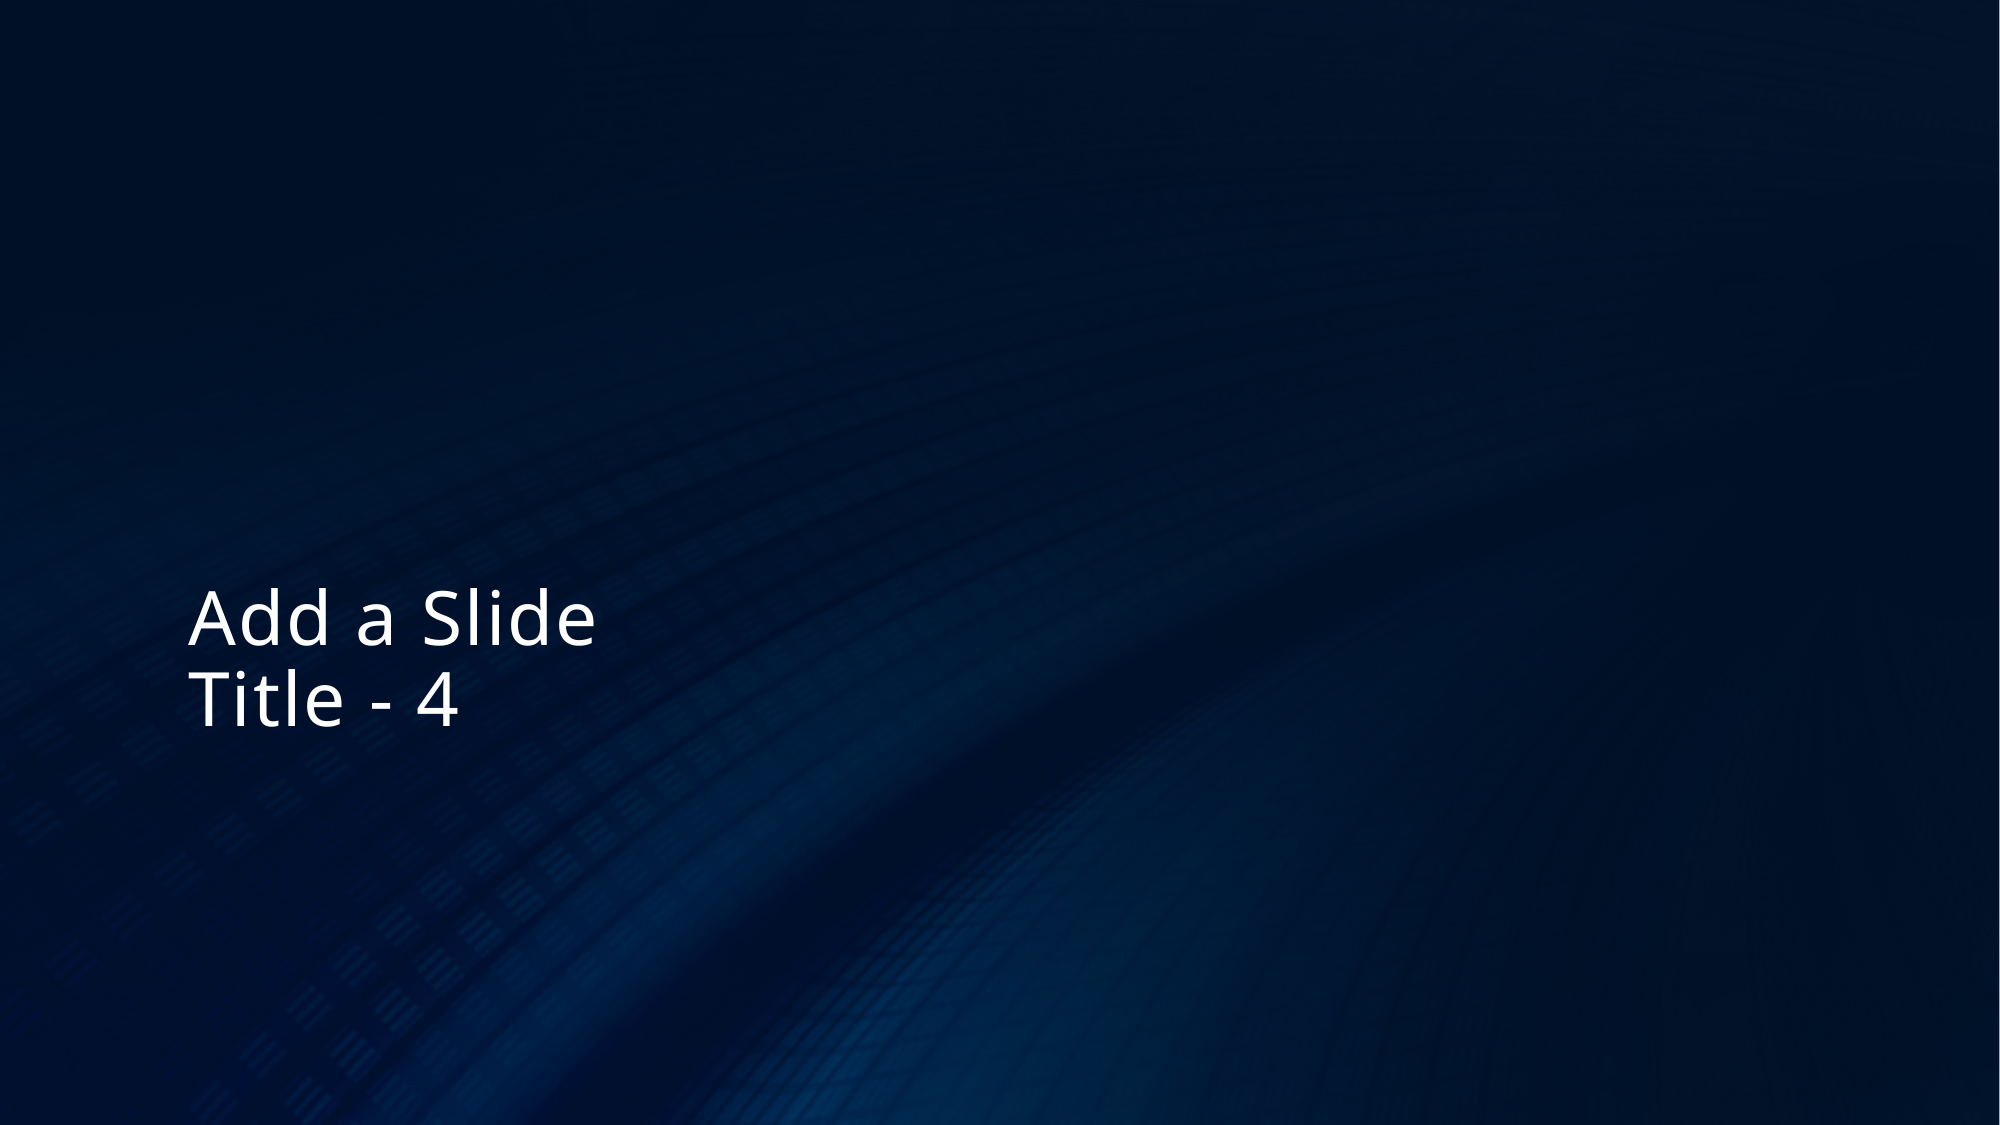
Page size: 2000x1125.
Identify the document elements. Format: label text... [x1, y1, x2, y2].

title Add a Slide Title - 4 [173, 312, 764, 750]
picture [0, 0, 2000, 1125]
